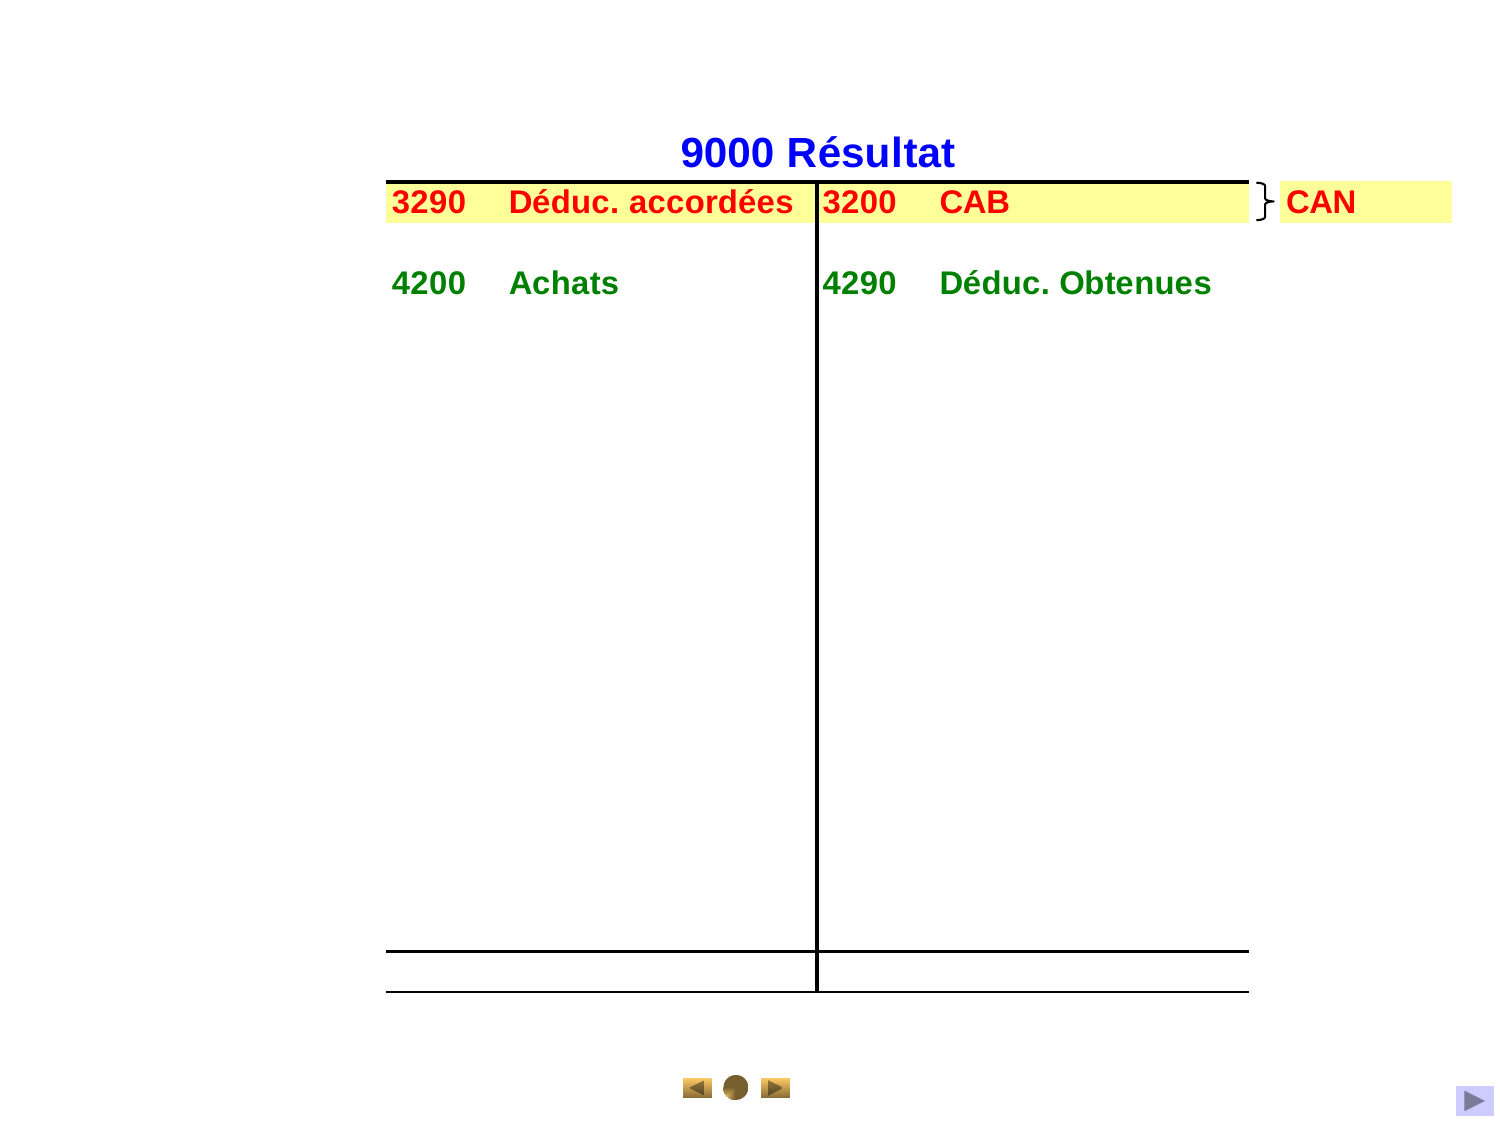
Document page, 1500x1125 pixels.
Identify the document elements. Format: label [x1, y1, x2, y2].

text_box [1456, 1086, 1494, 1116]
text_box [53, 124, 1454, 994]
